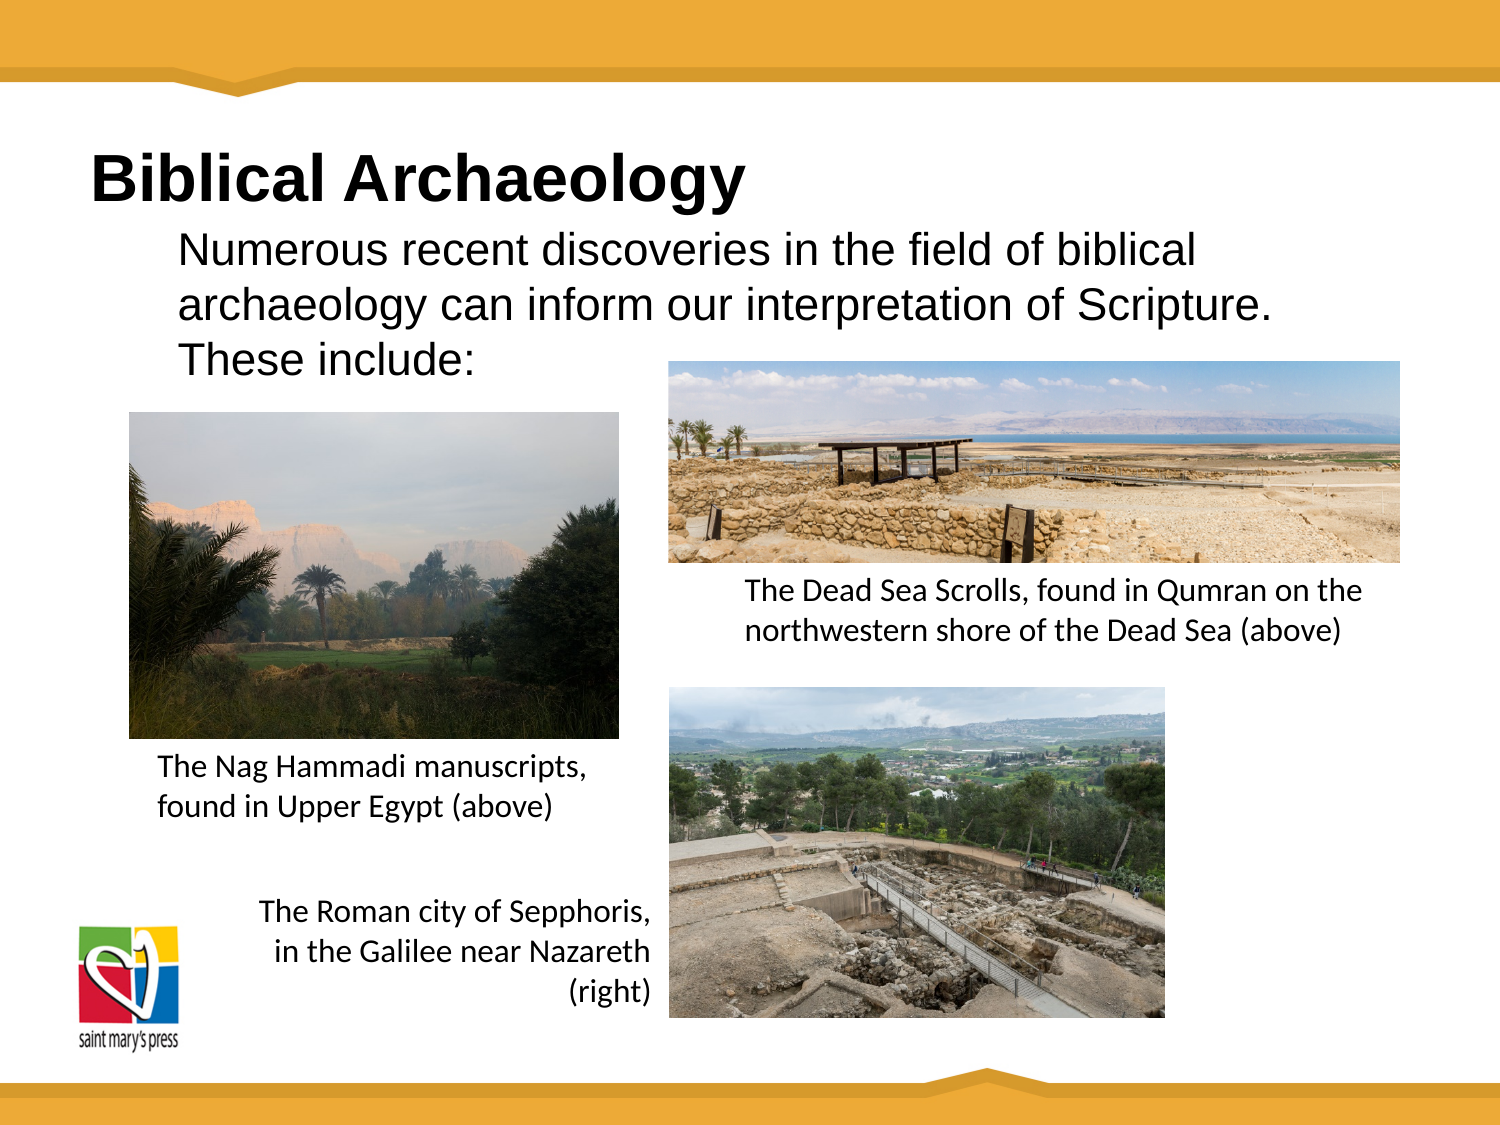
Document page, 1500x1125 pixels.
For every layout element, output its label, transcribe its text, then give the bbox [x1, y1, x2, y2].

text_box The Dead Sea Scrolls, found in Qumran on the northwestern shore of the Dead Sea (above) [729, 571, 1397, 656]
text_box [150, 584, 1238, 939]
title Biblical Archaeology [75, 112, 1463, 238]
list Numerous recent discoveries in the field of biblical archaeology can inform our interpretation of Scripture. These include: [162, 212, 1468, 539]
text_box The Roman city of Sepphoris, in the Galilee near Nazareth (right) [224, 881, 663, 1017]
picture [0, 0, 1500, 1125]
text_box The Nag Hammadi manuscripts, found in Upper Egypt (above) [142, 737, 659, 832]
